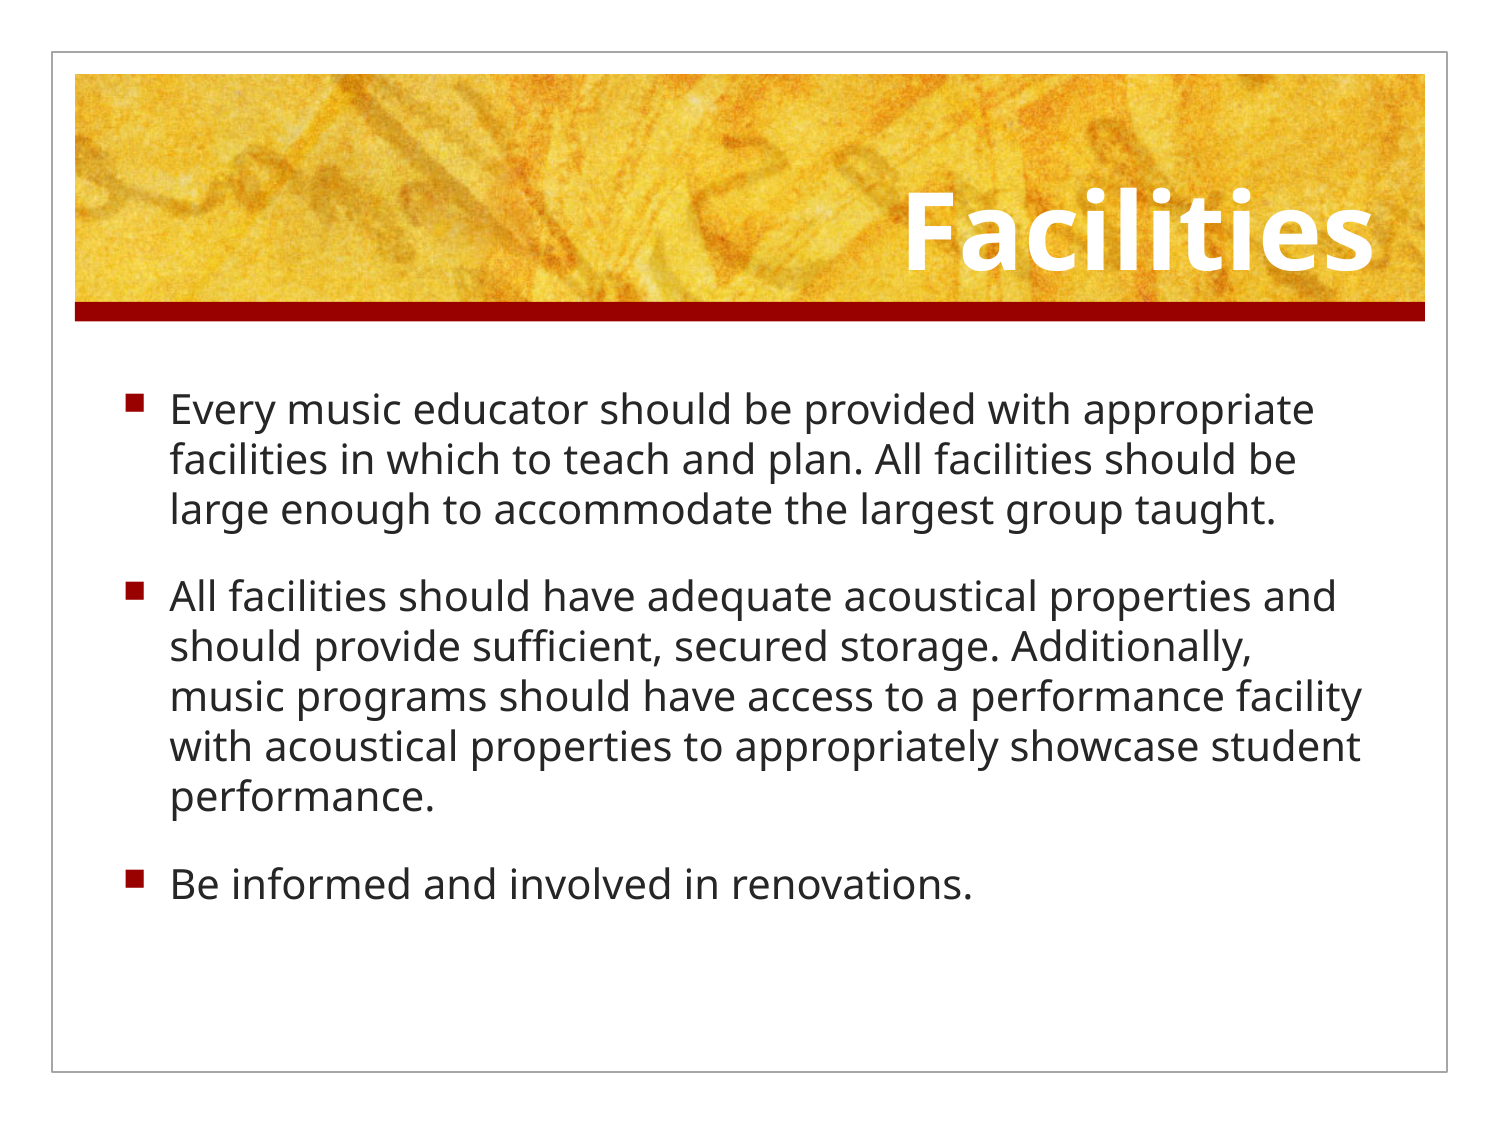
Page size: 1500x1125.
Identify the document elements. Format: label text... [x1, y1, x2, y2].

picture [75, 74, 1425, 301]
list Every music educator should be provided with appropriate facilities in which to teach and plan. All facilities should be large enough to accommodate the largest group taught. All facilities should have adequate acoustical properties and should provide sufficient, secured storage. Additionally, music programs should have access to a performance facility with acoustical properties to appropriately showcase student performance. Be informed and involved in renovations. [108, 375, 1392, 1005]
title Facilities [108, 74, 1392, 292]
